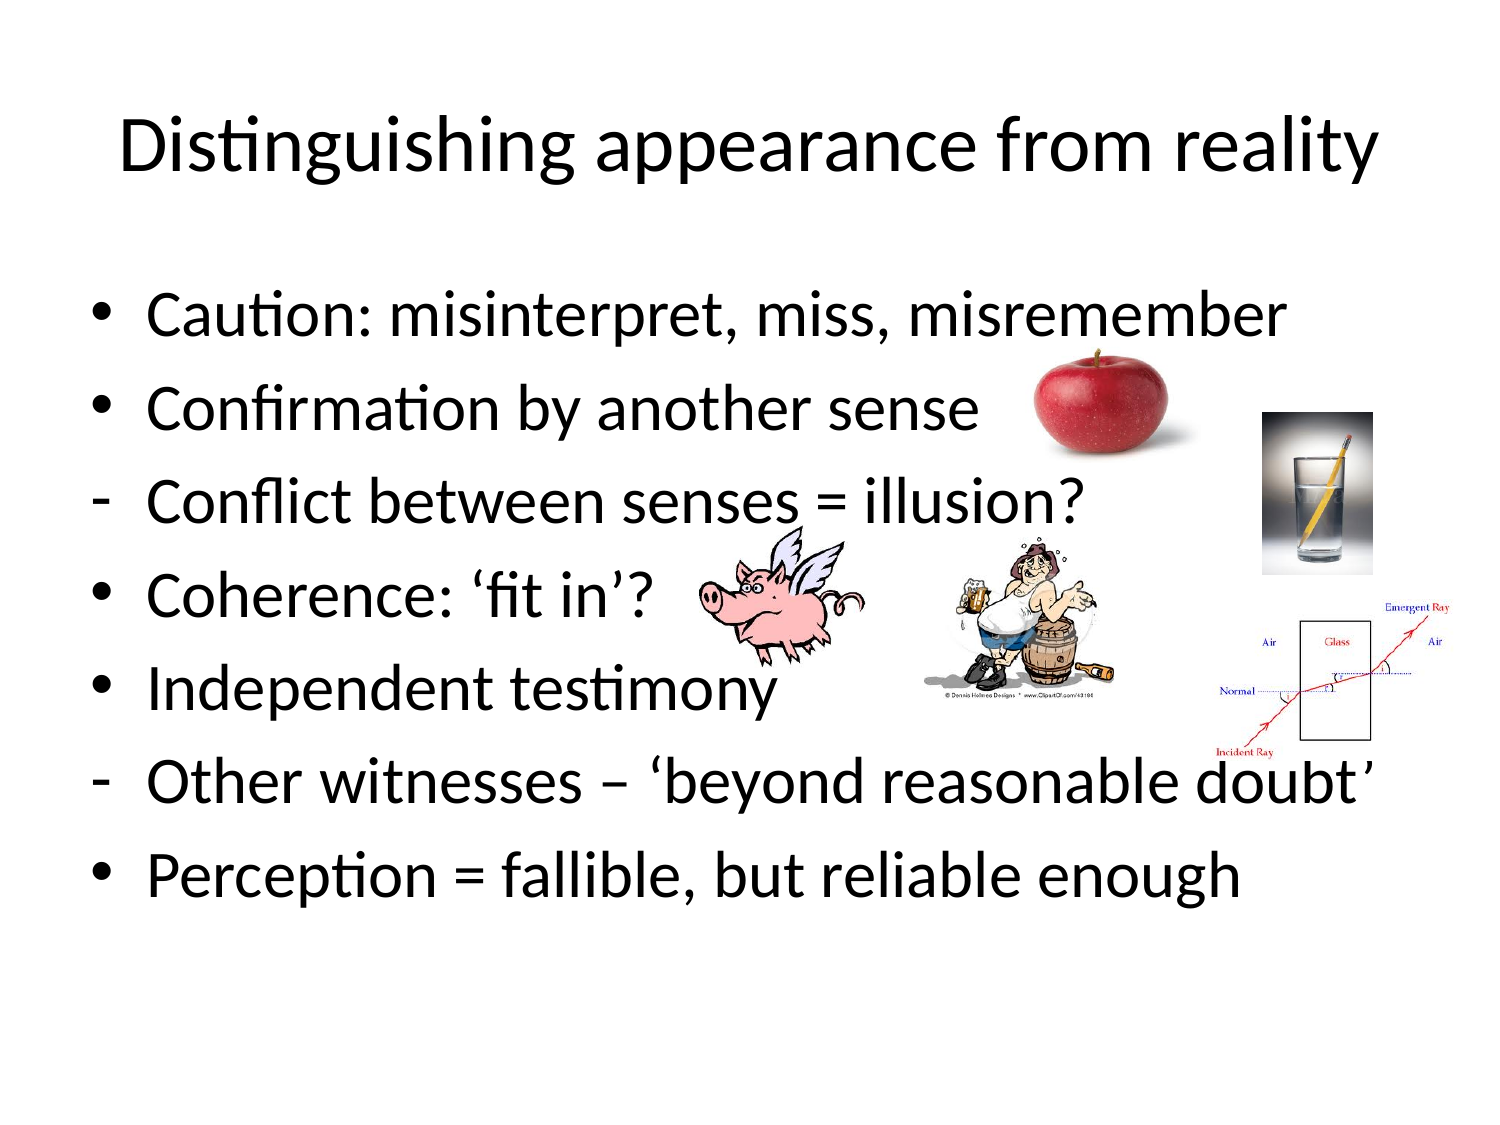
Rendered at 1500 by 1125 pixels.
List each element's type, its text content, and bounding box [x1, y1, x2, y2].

picture [1024, 337, 1201, 463]
picture [699, 524, 866, 668]
picture [1212, 599, 1455, 762]
title Distinguishing appearance from reality [75, 45, 1425, 233]
picture [1262, 412, 1374, 576]
picture [924, 537, 1115, 699]
list Caution: misinterpret, miss, misremember Confirmation by another sense Conflict between senses = illusion? Coherence: ‘fit in’? Independent testimony Other witnesses – ‘beyond reasonable doubt’ Perception = fallible, but reliable enough [75, 262, 1425, 1005]
